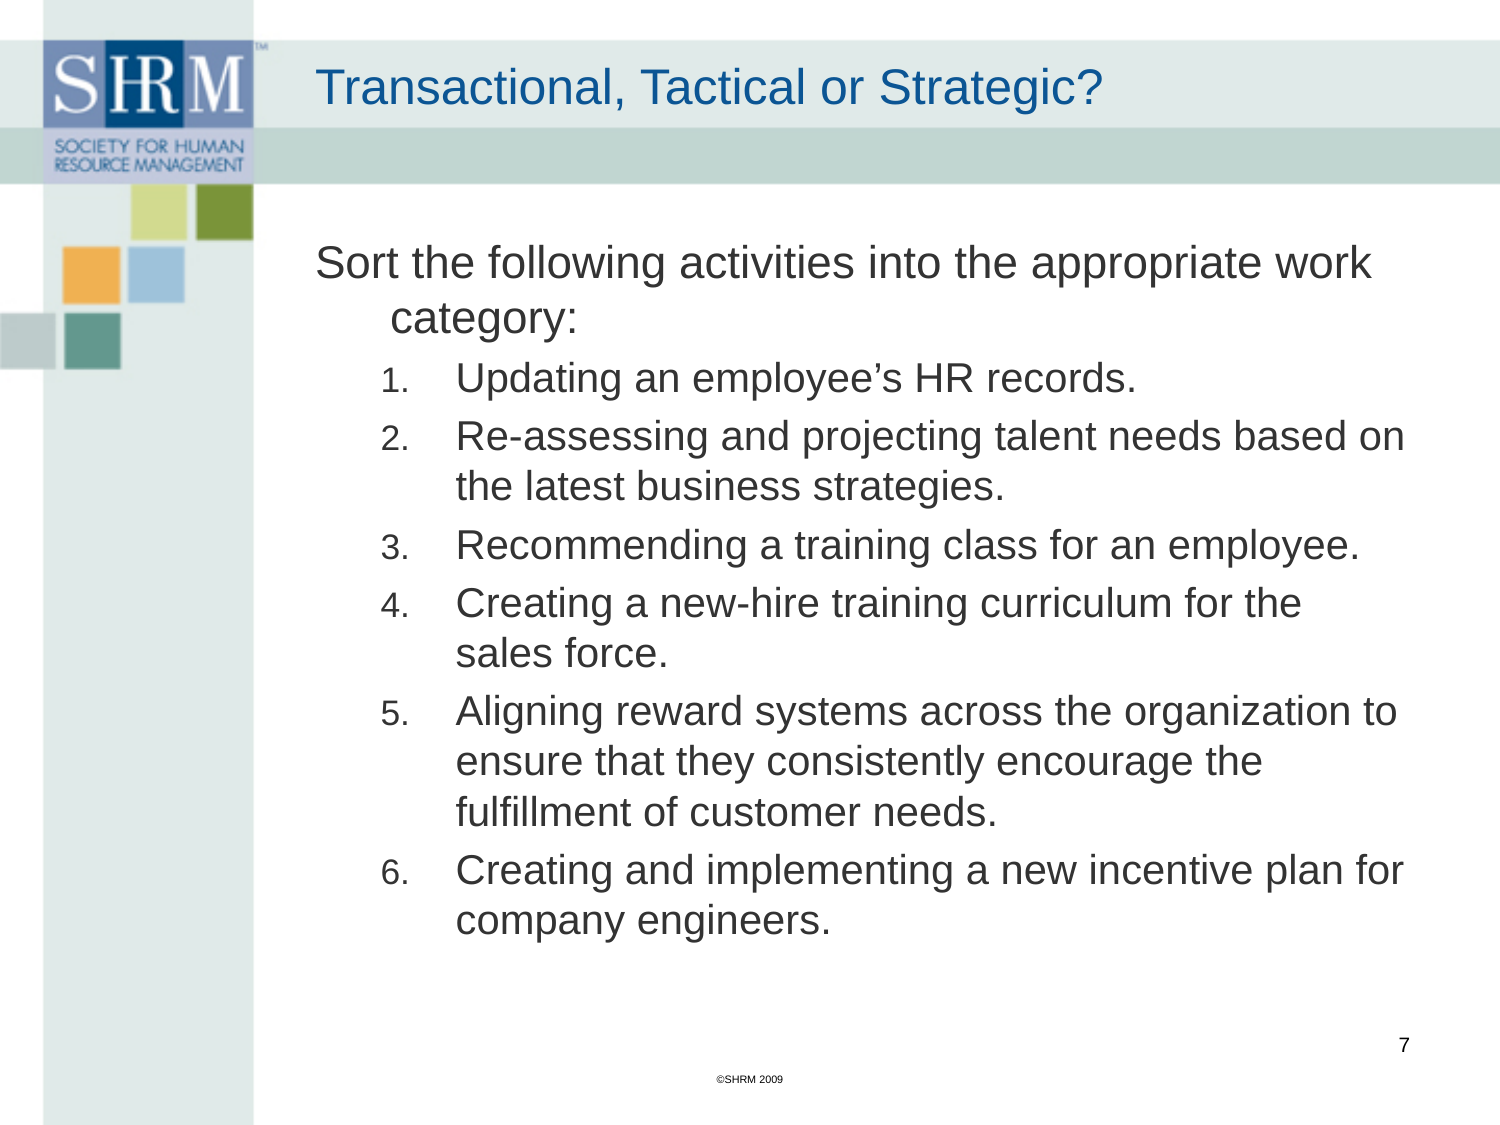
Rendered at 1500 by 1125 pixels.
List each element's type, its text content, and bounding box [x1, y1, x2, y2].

list Sort the following activities into the appropriate work category: Updating an employee’s HR records. Re-assessing and projecting talent needs based on the latest business strategies. Recommending a training class for an employee. Creating a new-hire training curriculum for the sales force. Aligning reward systems across the organization to ensure that they consistently encourage the fulfillment of customer needs. Creating and implementing a new incentive plan for company engineers. [299, 224, 1426, 1006]
title Transactional, Tactical or Strategic? [299, 44, 1426, 126]
picture [0, 0, 1500, 1125]
slide_number 7 [1074, 1024, 1426, 1103]
footer ©SHRM 2009 [512, 1062, 988, 1103]
